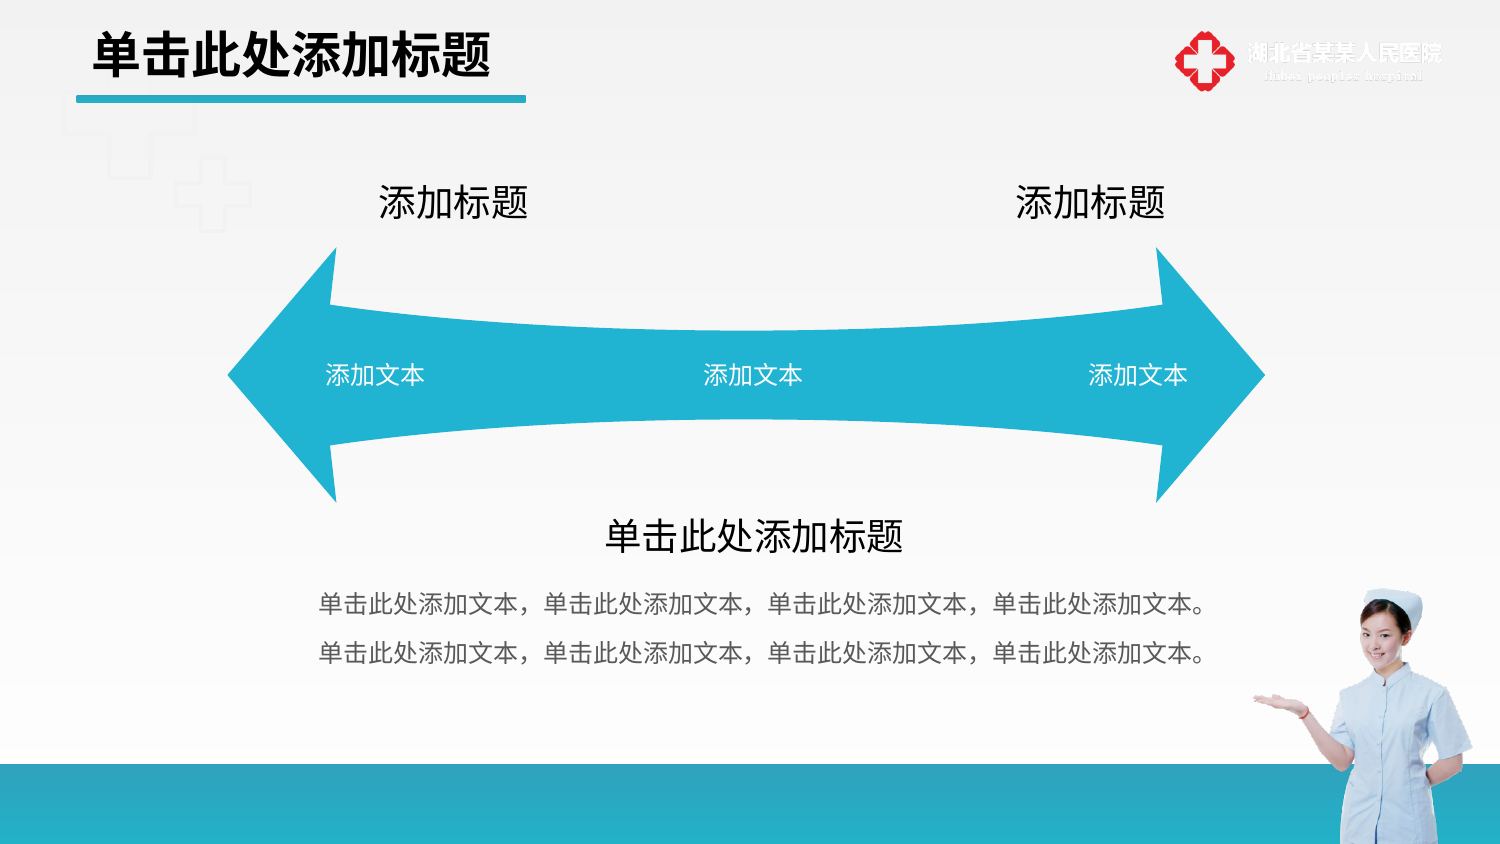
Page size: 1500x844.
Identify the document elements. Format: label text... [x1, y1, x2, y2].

picture [1227, 563, 1500, 844]
picture [1175, 31, 1459, 92]
title 单击此处添加标题 [76, 15, 774, 92]
text_box [1251, 358, 1266, 392]
text_box 添加文本 [275, 350, 476, 399]
text_box 单击此处添加标题 单击此处添加文本，单击此处添加文本，单击此处添加文本，单击此处添加文本。 单击此处添加文本，单击此处添加文本，单击此处添加文本，单击此处添加文本。 [191, 512, 1317, 682]
text_box 添加文本 [624, 350, 883, 399]
text_box 添加文本 [1027, 350, 1251, 399]
text_box 添加标题 [931, 179, 1251, 225]
text_box [227, 247, 1245, 503]
text_box 添加标题 [294, 179, 613, 225]
